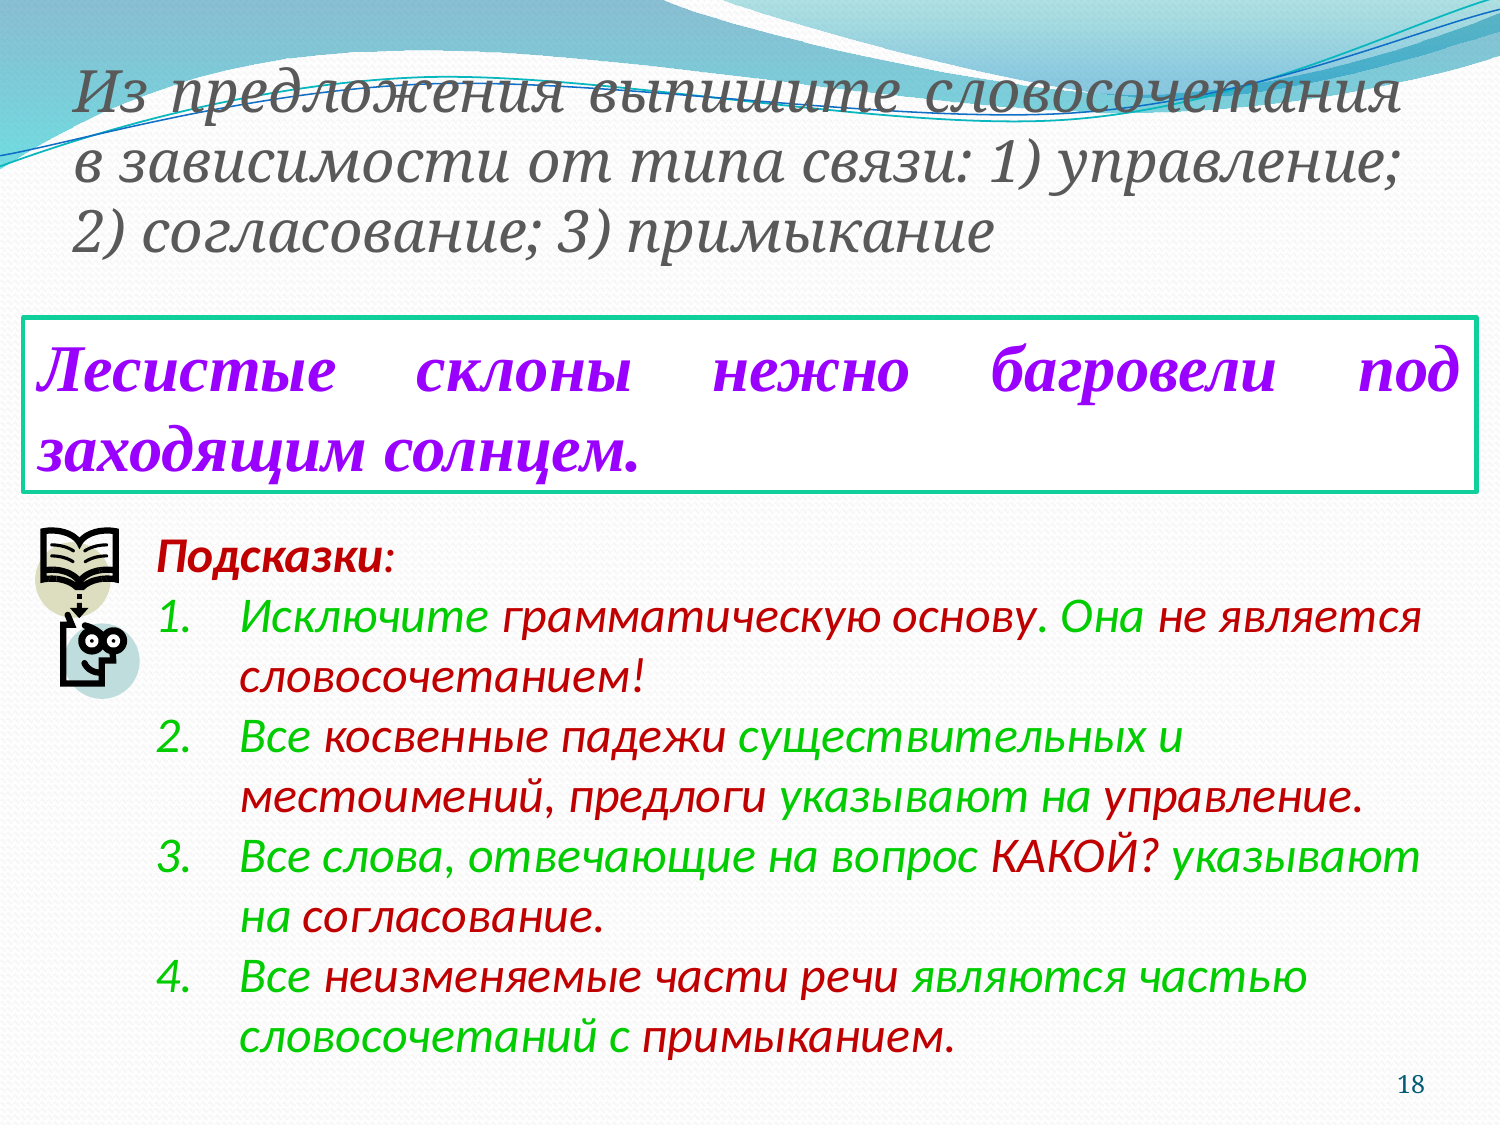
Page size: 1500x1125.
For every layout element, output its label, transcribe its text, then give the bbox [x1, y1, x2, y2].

slide_number 18 [1299, 1089, 1425, 1103]
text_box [23, 46, 1477, 1077]
